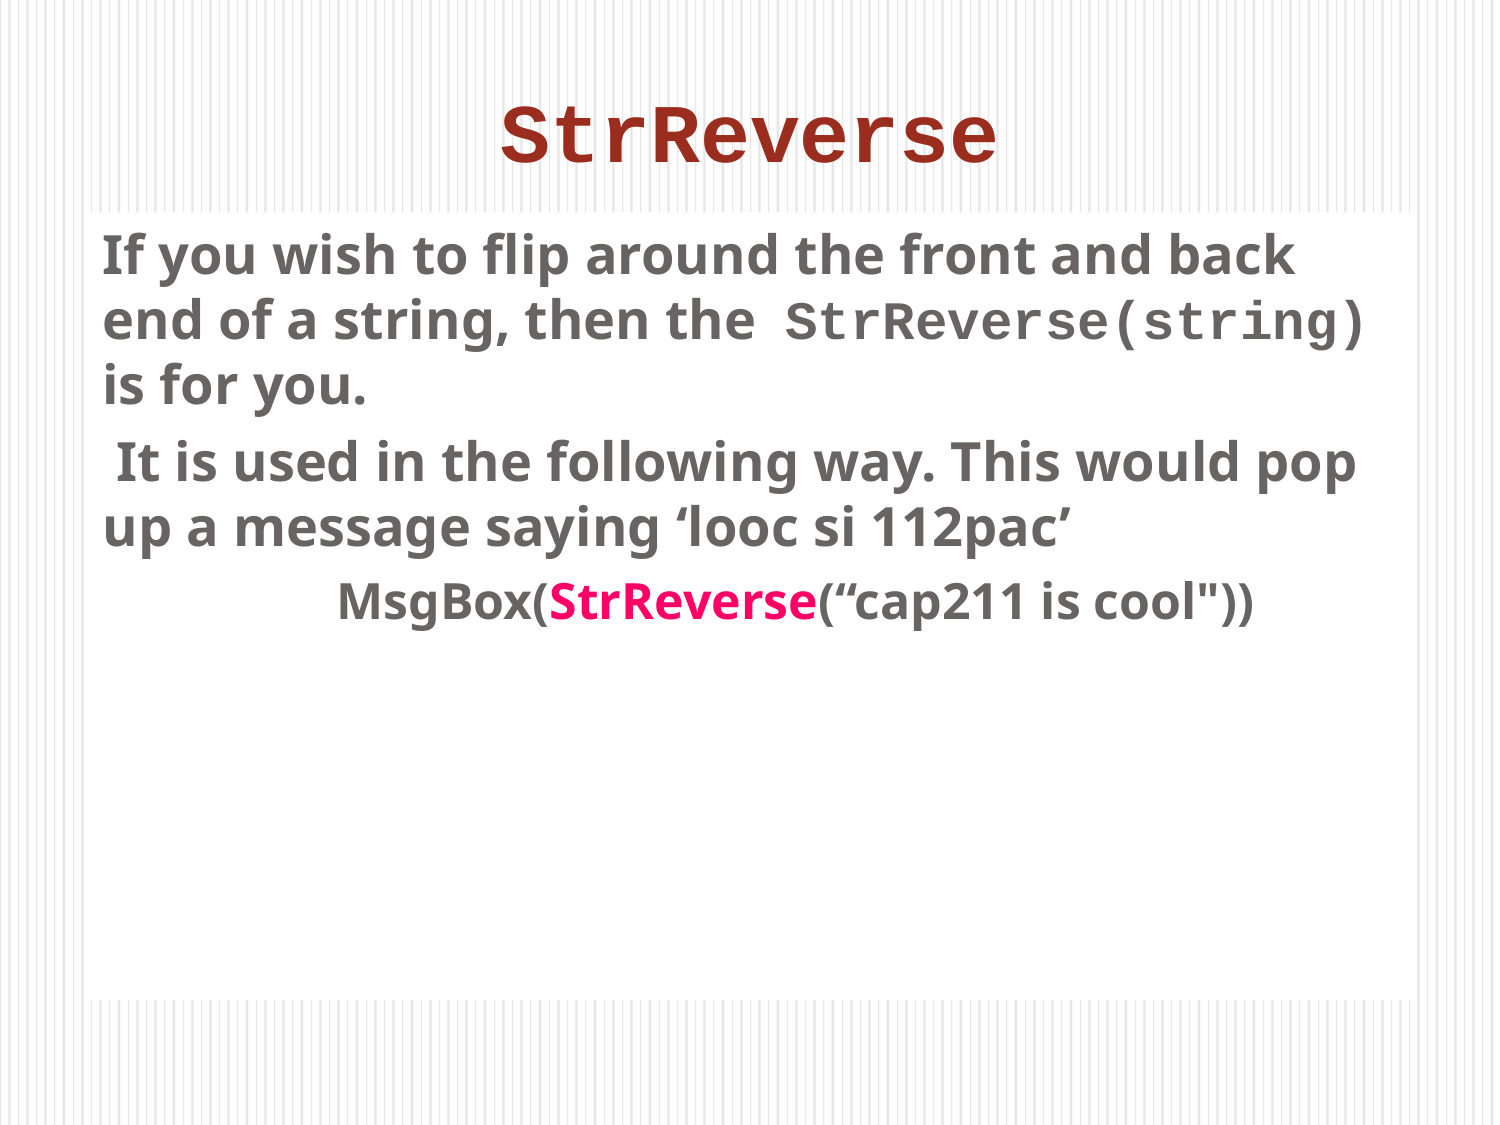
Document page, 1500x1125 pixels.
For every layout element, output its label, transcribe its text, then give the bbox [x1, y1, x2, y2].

subtitle If you wish to flip around the front and back end of a string, then the StrReverse(string) is for you. It is used in the following way. This would pop up a message saying ‘looc si 112pac’ MsgBox(StrReverse(“cap211 is cool")) [87, 254, 1413, 1001]
title StrReverse [74, 12, 1426, 254]
